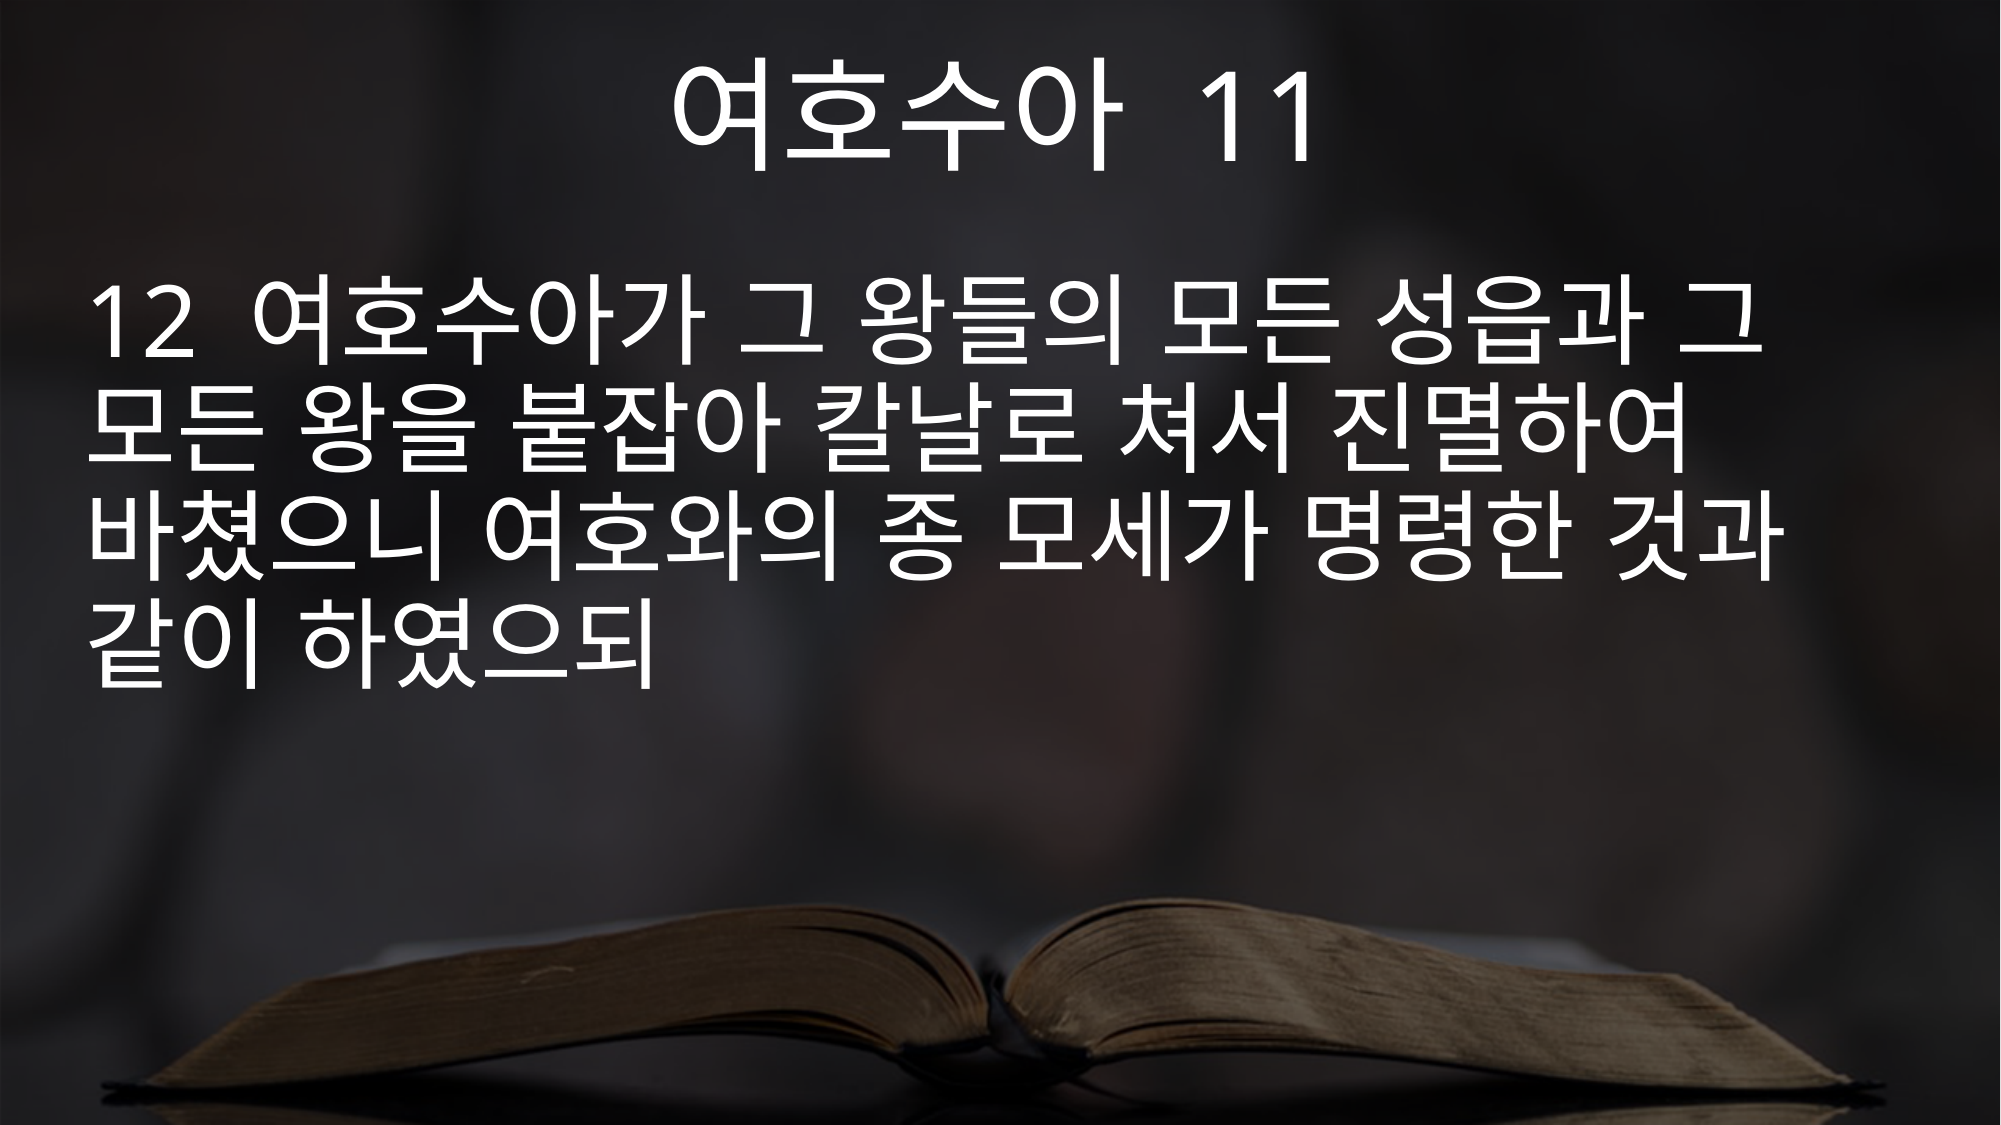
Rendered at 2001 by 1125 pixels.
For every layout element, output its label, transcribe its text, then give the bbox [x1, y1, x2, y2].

footer 여호수아 11 [0, 32, 2000, 192]
list 12 여호수아가 그 왕들의 모든 성읍과 그 모든 왕을 붙잡아 칼날로 쳐서 진멸하여 바쳤으니 여호와의 종 모세가 명령한 것과 같이 하였으되 [69, 263, 1953, 423]
picture [0, 0, 2001, 1125]
